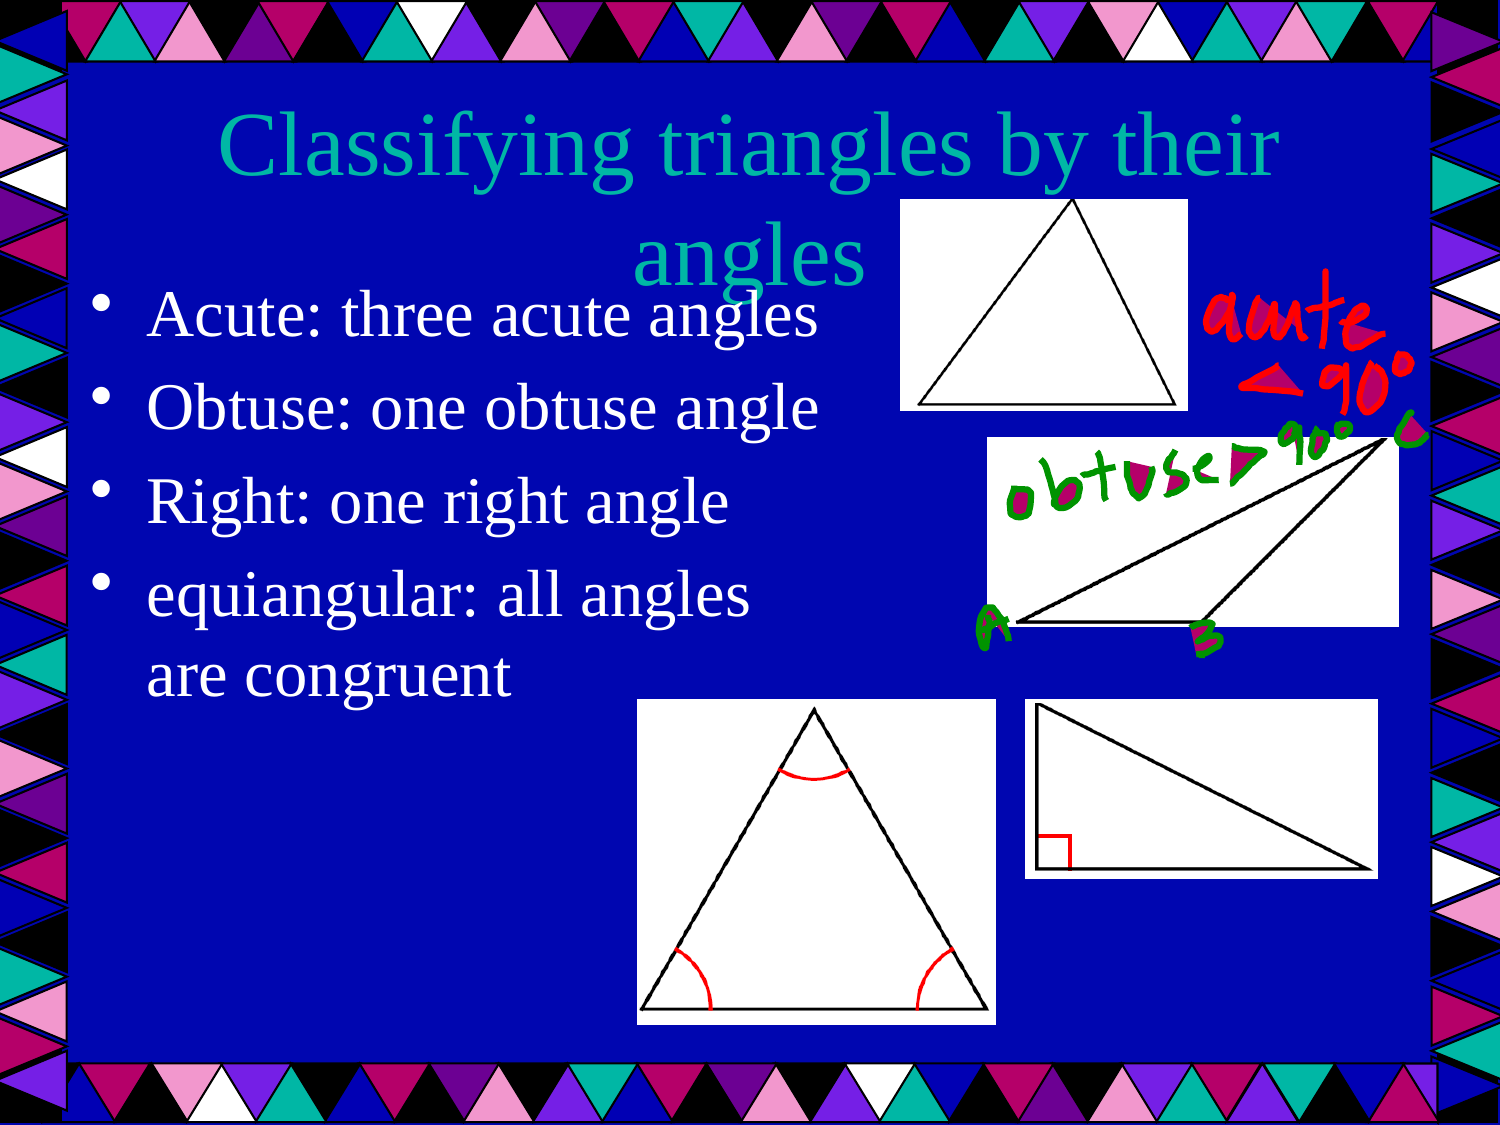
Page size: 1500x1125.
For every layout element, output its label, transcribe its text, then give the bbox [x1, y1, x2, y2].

text_box [1281, 423, 1300, 435]
picture [899, 199, 1188, 411]
text_box [1395, 352, 1412, 375]
text_box [1396, 412, 1429, 446]
text_box [978, 614, 982, 629]
text_box [1359, 361, 1386, 413]
title Classifying triangles by their angles [112, 99, 1388, 288]
text_box [1312, 427, 1326, 435]
text_box [1322, 365, 1347, 415]
text_box [1321, 306, 1326, 349]
list Acute: three acute angles Obtuse: one obtuse angle Right: one right angle equiangular: all angles are congruent [74, 262, 838, 1001]
picture [1024, 699, 1379, 880]
text_box [1003, 635, 1009, 642]
text_box [1192, 635, 1221, 655]
text_box [1241, 365, 1304, 394]
text_box [978, 631, 989, 649]
text_box [1340, 305, 1386, 349]
picture [637, 699, 996, 1025]
text_box [1206, 294, 1242, 340]
picture [987, 437, 1399, 627]
text_box [1336, 421, 1350, 435]
text_box [1248, 298, 1307, 339]
